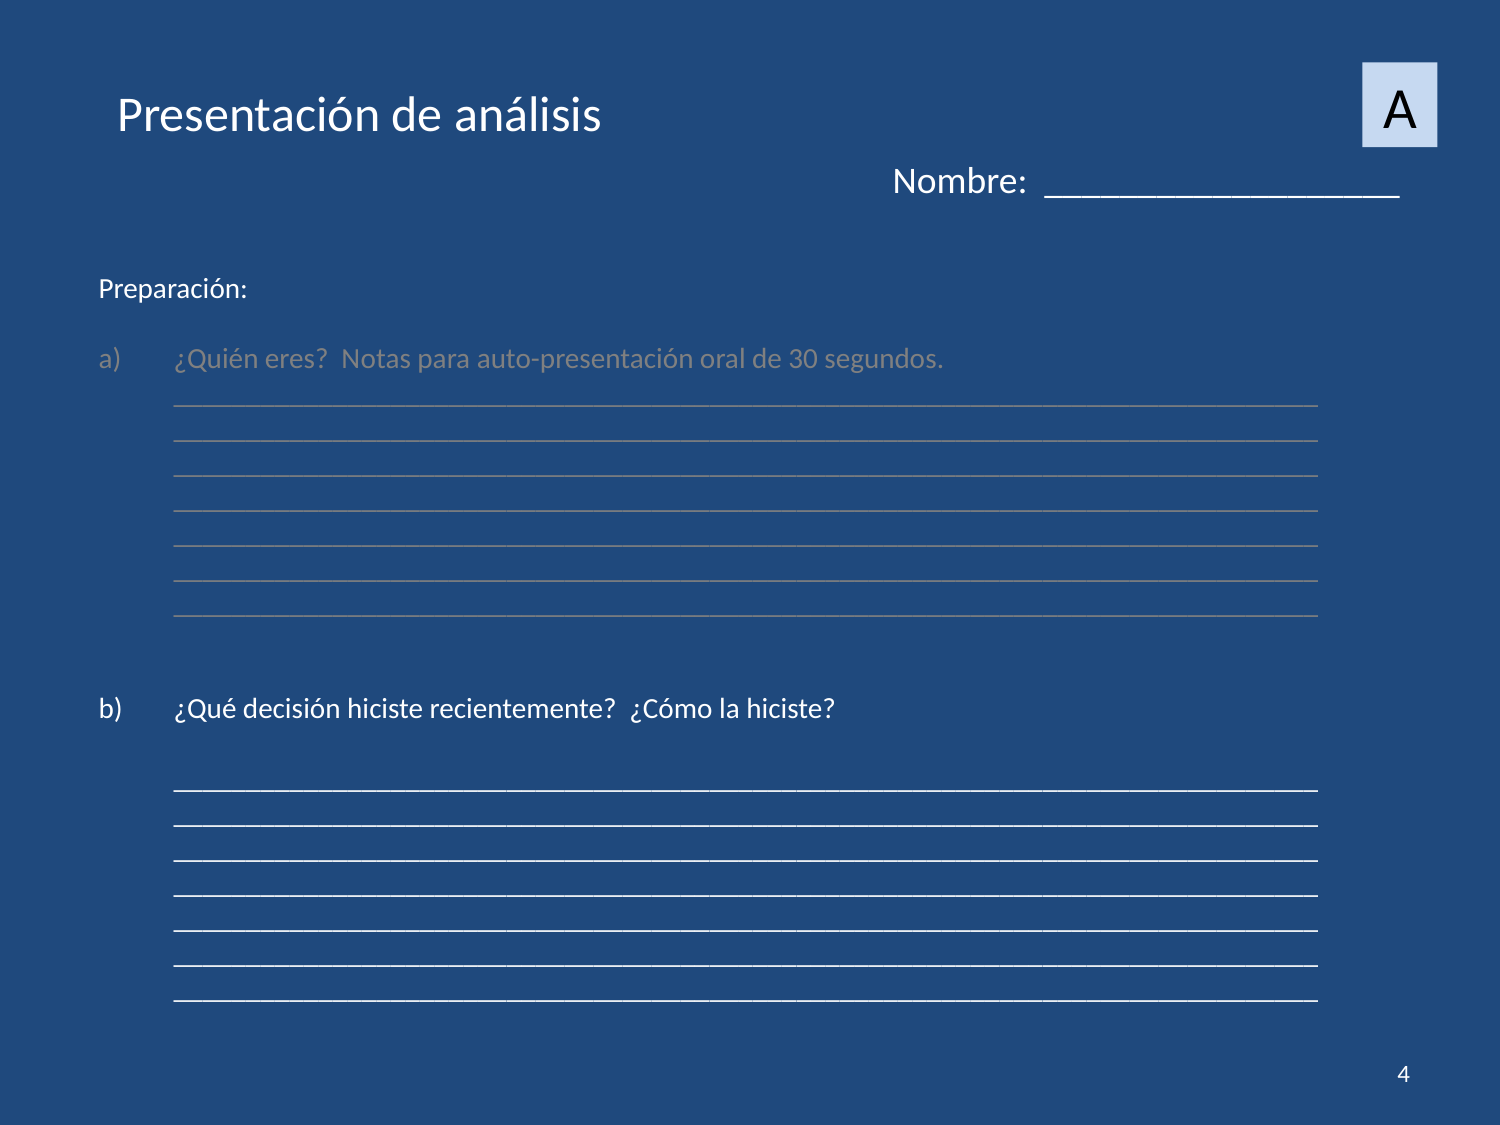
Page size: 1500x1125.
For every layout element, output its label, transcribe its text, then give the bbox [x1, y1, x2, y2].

text_box Presentación de análisis [102, 74, 617, 149]
text_box Nombre: ___________________ [877, 148, 1416, 209]
slide_number 4 [1074, 1042, 1425, 1103]
text_box A [1362, 62, 1438, 148]
text_box Preparación: ¿Quién eres? Notas para auto-presentación oral de 30 segundos. _______________________________________________________________________________ _______________________________________________________________________________ _______________________________________________________________________________ _______________________________________________________________________________ _______________________________________________________________________________ _______________________________________________________________________________ _______________________________________________________________________________ ¿Qué decisión hiciste recientemente? ¿Cómo la hiciste? _______________________________________________________________________________ _______________________________________________________________________________ _______________________________________________________________________________ _______________________________________________________________________________ _______________________________________________________________________________ _______________________________________________________________________________ _______________________________________________________________________________ [83, 262, 1350, 1082]
